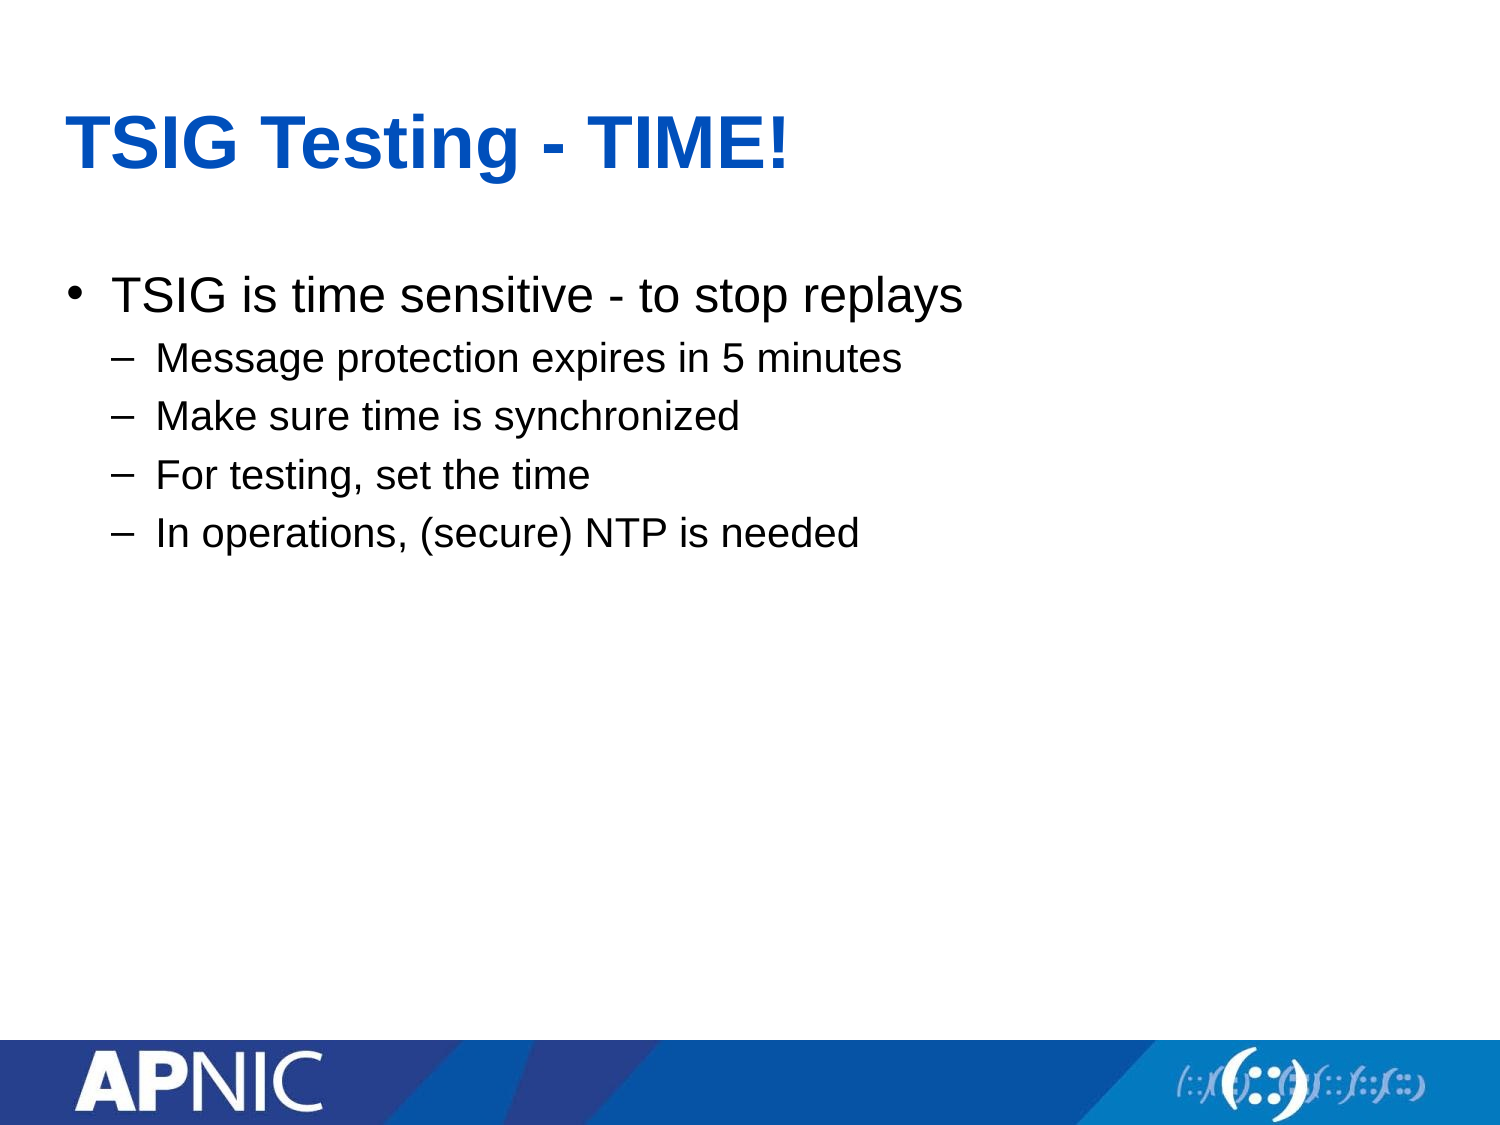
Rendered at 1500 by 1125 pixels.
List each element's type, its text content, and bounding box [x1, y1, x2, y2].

title TSIG Testing - TIME! [64, 45, 1436, 233]
picture [0, 1040, 1500, 1125]
list TSIG is time sensitive - to stop replays Message protection expires in 5 minutes Make sure time is synchronized For testing, set the time In operations, (secure) NTP is needed [66, 262, 1437, 1012]
